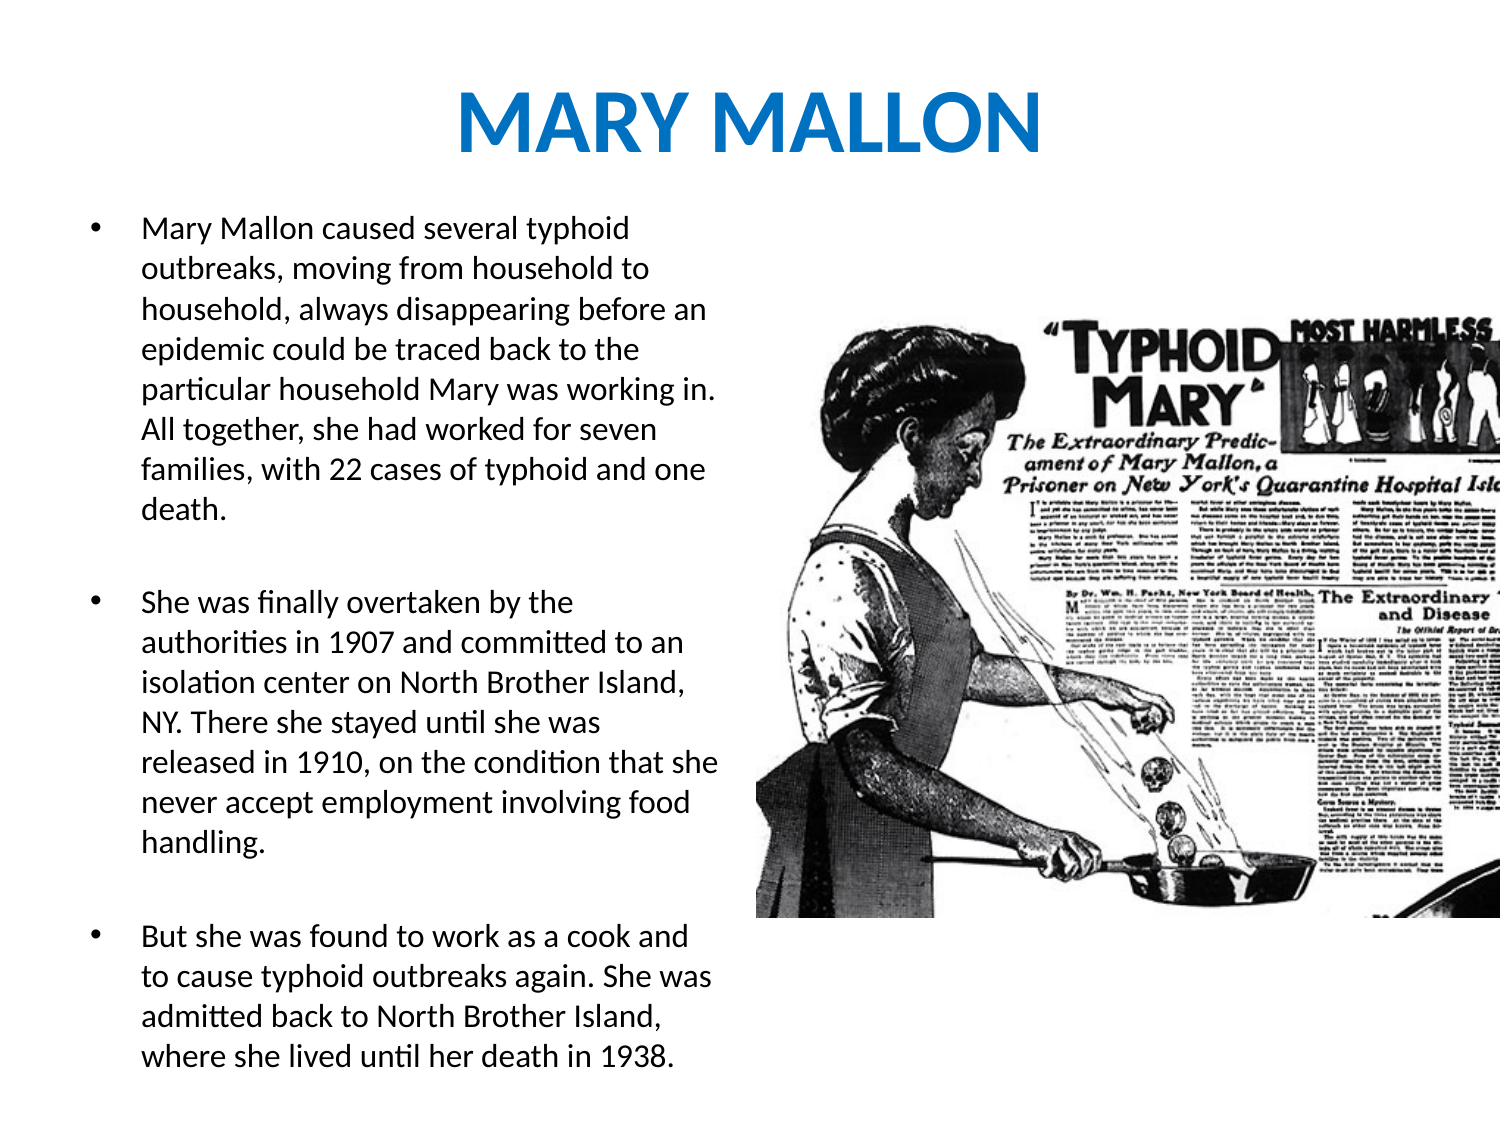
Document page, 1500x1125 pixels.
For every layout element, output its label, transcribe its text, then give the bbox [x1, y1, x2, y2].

title MARY MALLON [75, 45, 1425, 188]
list Mary Mallon caused several typhoid outbreaks, moving from household to household, always disappearing before an epidemic could be traced back to the particular household Mary was working in. All together, she had worked for seven families, with 22 cases of typhoid and one death. She was finally overtaken by the authorities in 1907 and committed to an isolation center on North Brother Island, NY. There she stayed until she was released in 1910, on the condition that she never accept employment involving food handling. But she was found to work as a cook and to cause typhoid outbreaks again. She was admitted back to North Brother Island, where she lived until her death in 1938. [75, 199, 739, 1090]
picture [755, 316, 1500, 919]
